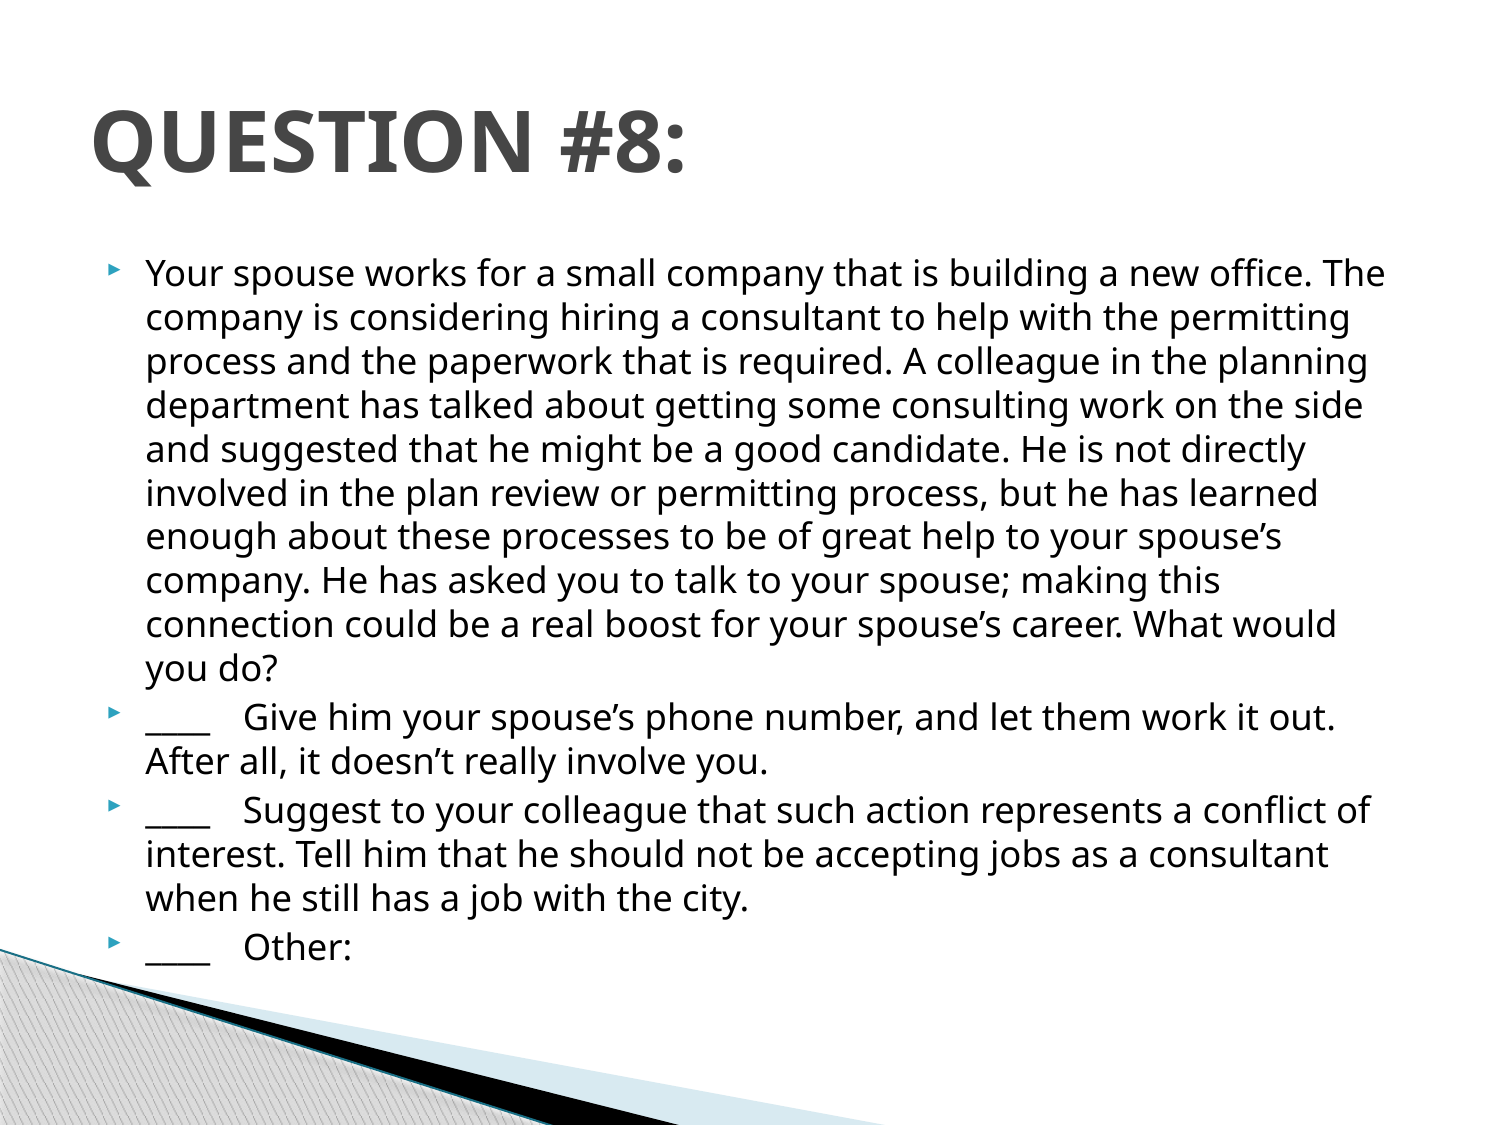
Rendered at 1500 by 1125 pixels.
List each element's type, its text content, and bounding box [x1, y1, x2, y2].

title QUESTION #8: [75, 45, 1425, 233]
list Your spouse works for a small company that is building a new office. The company is considering hiring a consultant to help with the permitting process and the paperwork that is required. A colleague in the planning department has talked about getting some consulting work on the side and suggested that he might be a good candidate. He is not directly involved in the plan review or permitting process, but he has learned enough about these processes to be of great help to your spouse’s company. He has asked you to talk to your spouse; making this connection could be a real boost for your spouse’s career. What would you do? ____ Give him your spouse’s phone number, and let them work it out. After all, it doesn’t really involve you. ____ Suggest to your colleague that such action represents a conflict of interest. Tell him that he should not be accepting jobs as a consultant when he still has a job with the city. ____ Other: [75, 243, 1425, 986]
